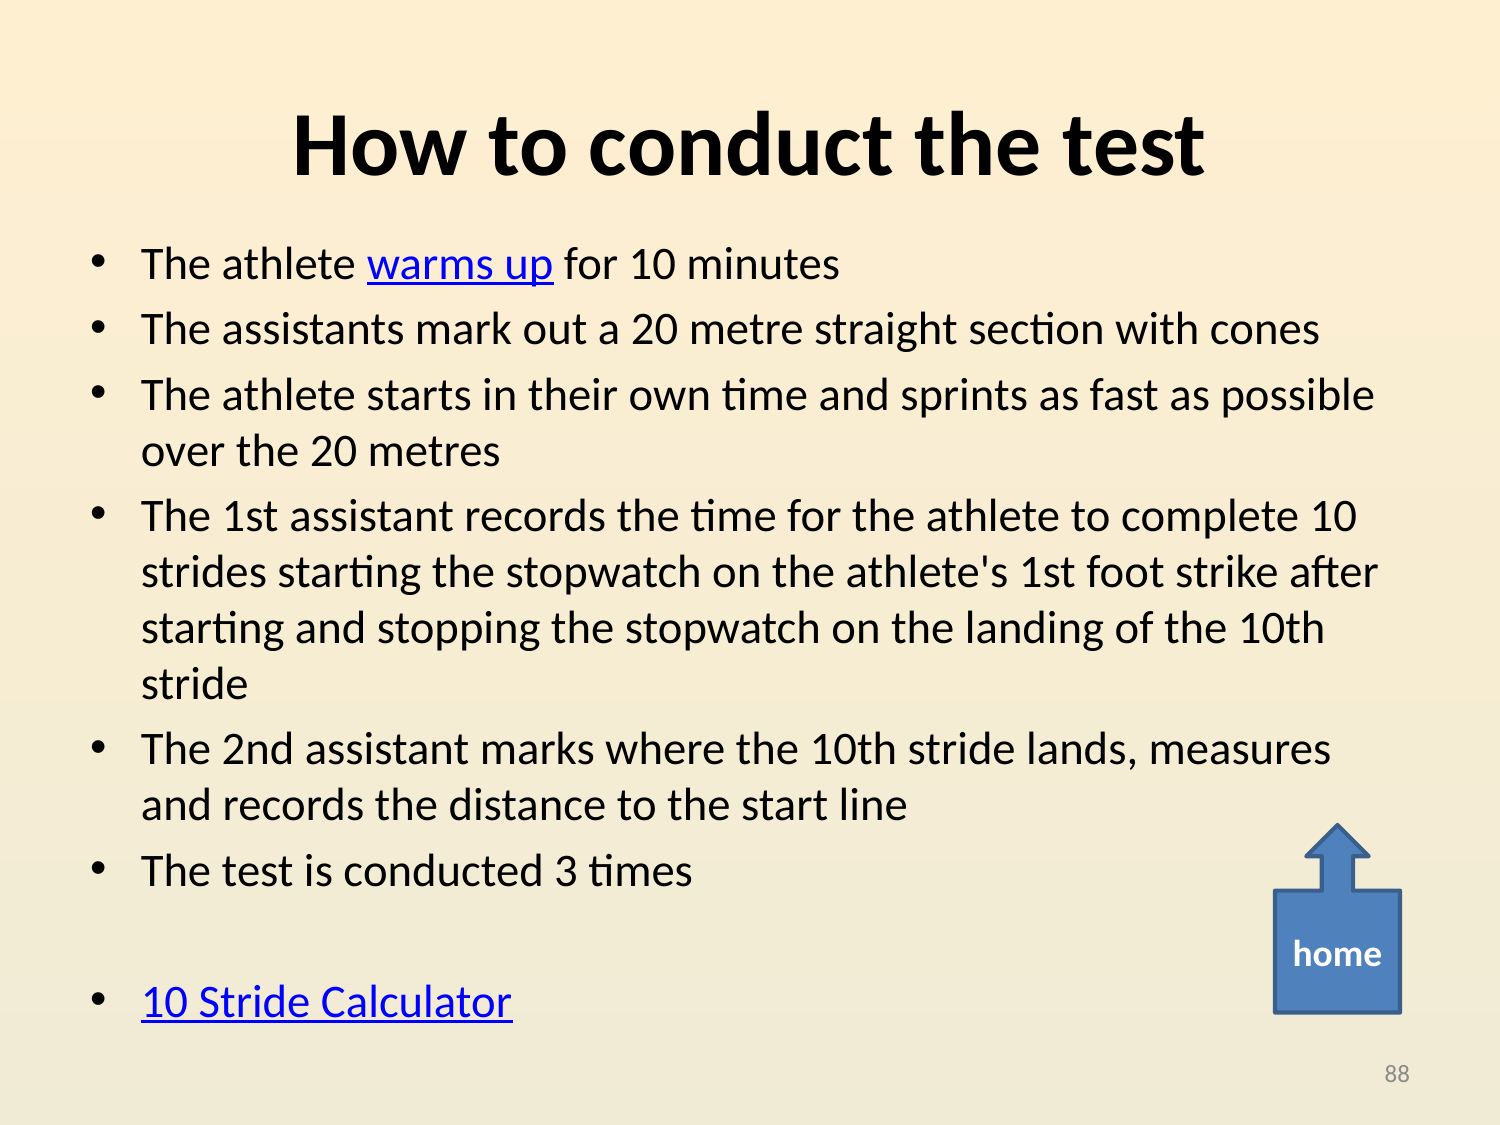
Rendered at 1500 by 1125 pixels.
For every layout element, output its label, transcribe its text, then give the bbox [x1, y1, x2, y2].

title How to conduct the test [75, 45, 1425, 224]
text_box home [1272, 822, 1403, 1015]
list The athlete warms up for 10 minutes The assistants mark out a 20 metre straight section with cones The athlete starts in their own time and sprints as fast as possible over the 20 metres The 1st assistant records the time for the athlete to complete 10 strides starting the stopwatch on the athlete's 1st foot strike after starting and stopping the stopwatch on the landing of the 10th stride The 2nd assistant marks where the 10th stride lands, measures and records the distance to the start line The test is conducted 3 times 10 Stride Calculator [75, 224, 1425, 1038]
slide_number 88 [1074, 1042, 1425, 1103]
